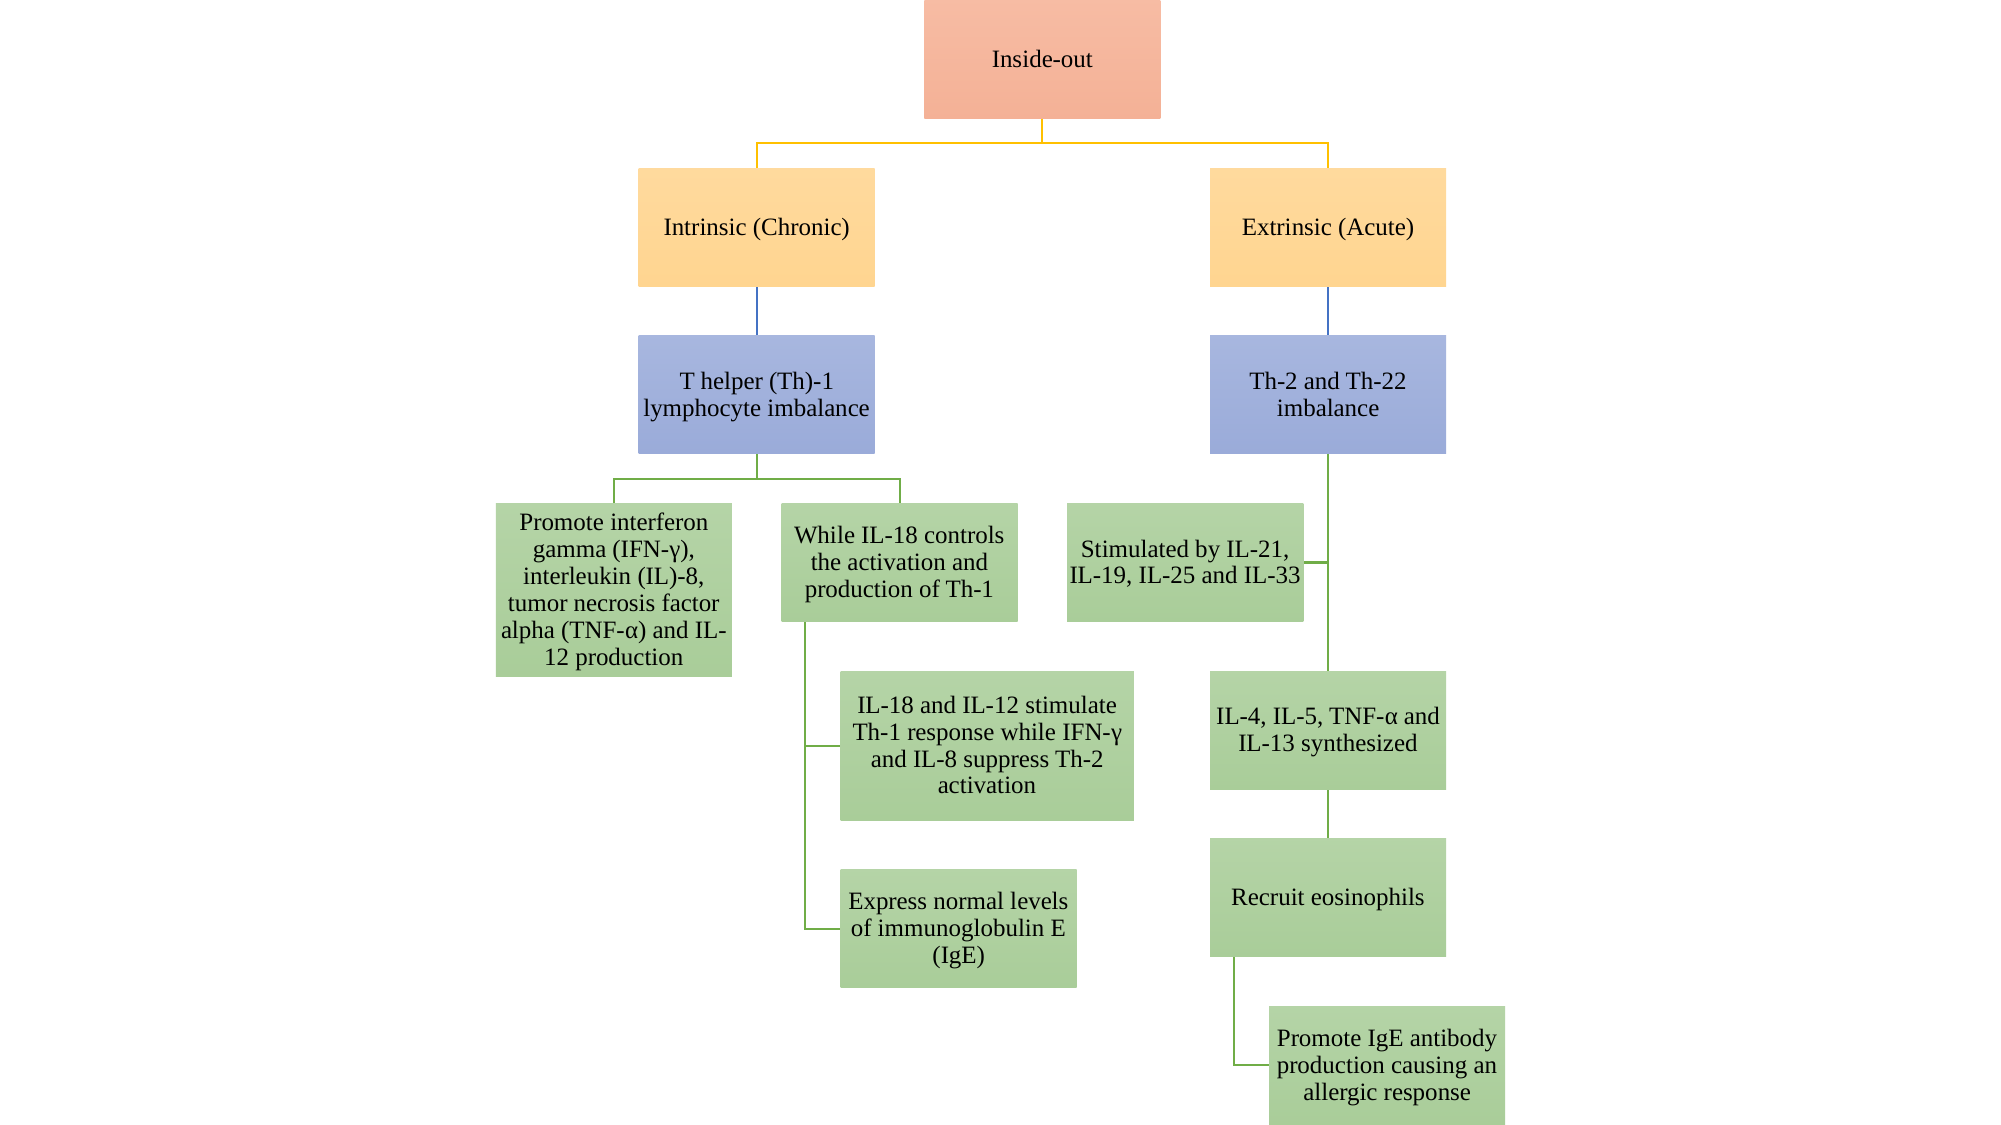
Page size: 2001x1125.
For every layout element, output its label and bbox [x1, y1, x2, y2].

text_box [488, 0, 1513, 1125]
